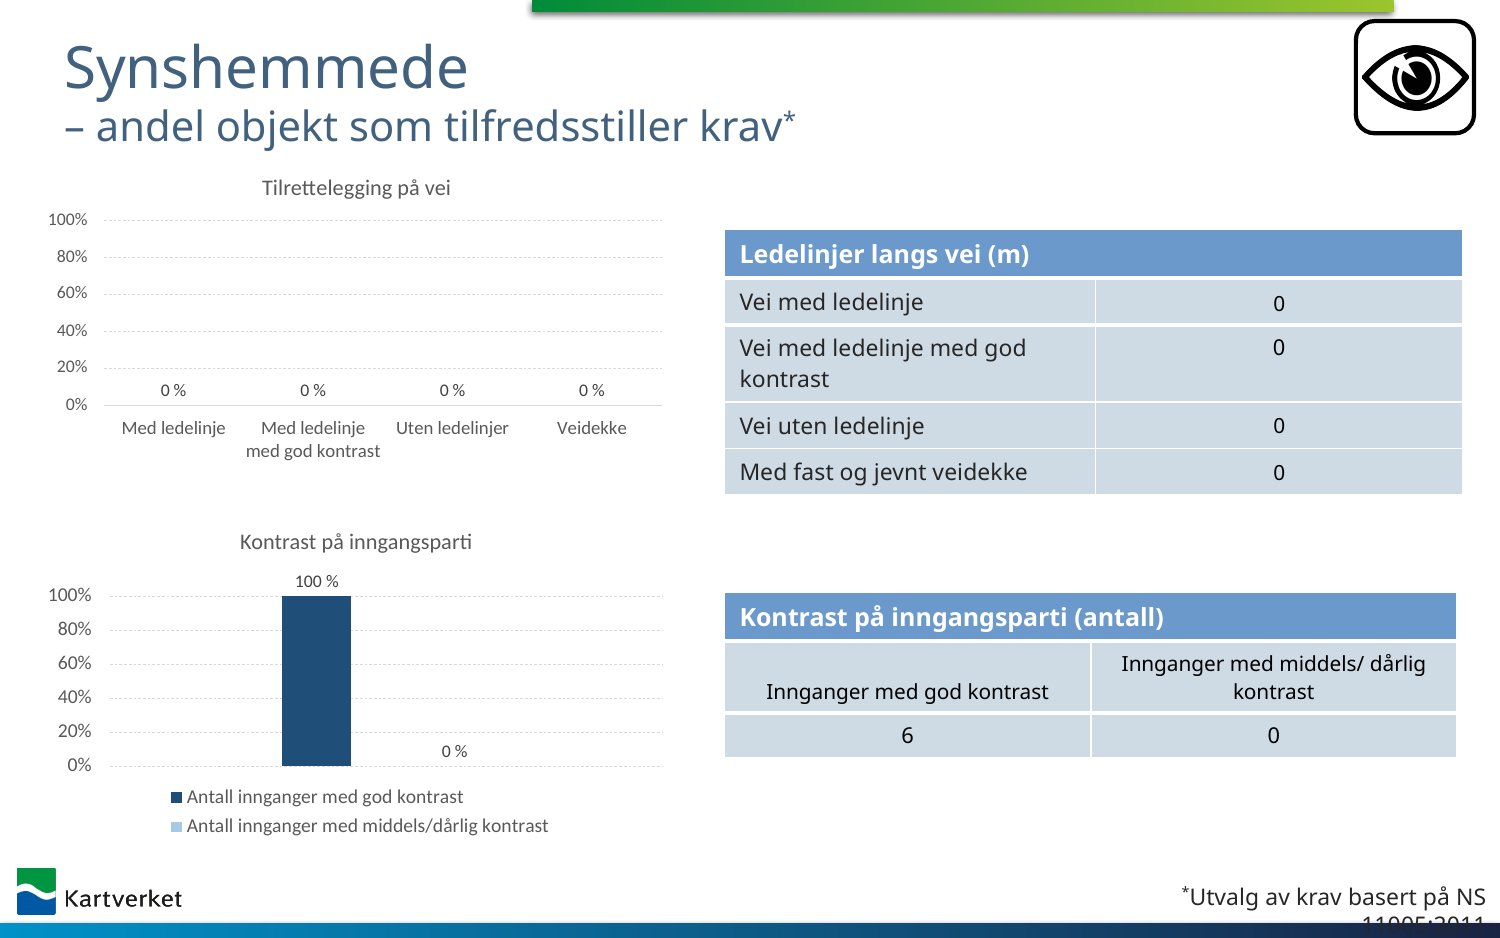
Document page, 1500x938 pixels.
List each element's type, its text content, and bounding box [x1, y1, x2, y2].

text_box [1355, 20, 1475, 134]
table_cell 0 [1096, 403, 1462, 448]
text_box *Utvalg av krav basert på NS 11005:2011 [1068, 873, 1500, 938]
table_cell Innganger med middels/ dårlig kontrast [1092, 643, 1456, 711]
table_cell 0 [1096, 327, 1462, 401]
table_cell Innganger med god kontrast [725, 643, 1090, 711]
table_cell 0 [1092, 715, 1456, 757]
picture [41, 520, 673, 846]
table_cell Vei med ledelinje med god kontrast [725, 327, 1095, 401]
table_cell 0 [1096, 449, 1462, 494]
table_header Kontrast på inngangsparti (antall) [725, 593, 1456, 639]
table_cell 0 [1096, 280, 1462, 323]
picture [41, 166, 673, 492]
table_cell Med fast og jevnt veidekke [725, 449, 1095, 494]
table_cell 6 [725, 715, 1090, 757]
table_cell Vei med ledelinje [725, 280, 1095, 323]
table_cell Vei uten ledelinje [725, 403, 1095, 448]
text_box Synshemmede – andel objekt som tilfredsstiller krav* [49, 24, 1431, 158]
table_header Ledelinjer langs vei (m) [725, 230, 1462, 276]
